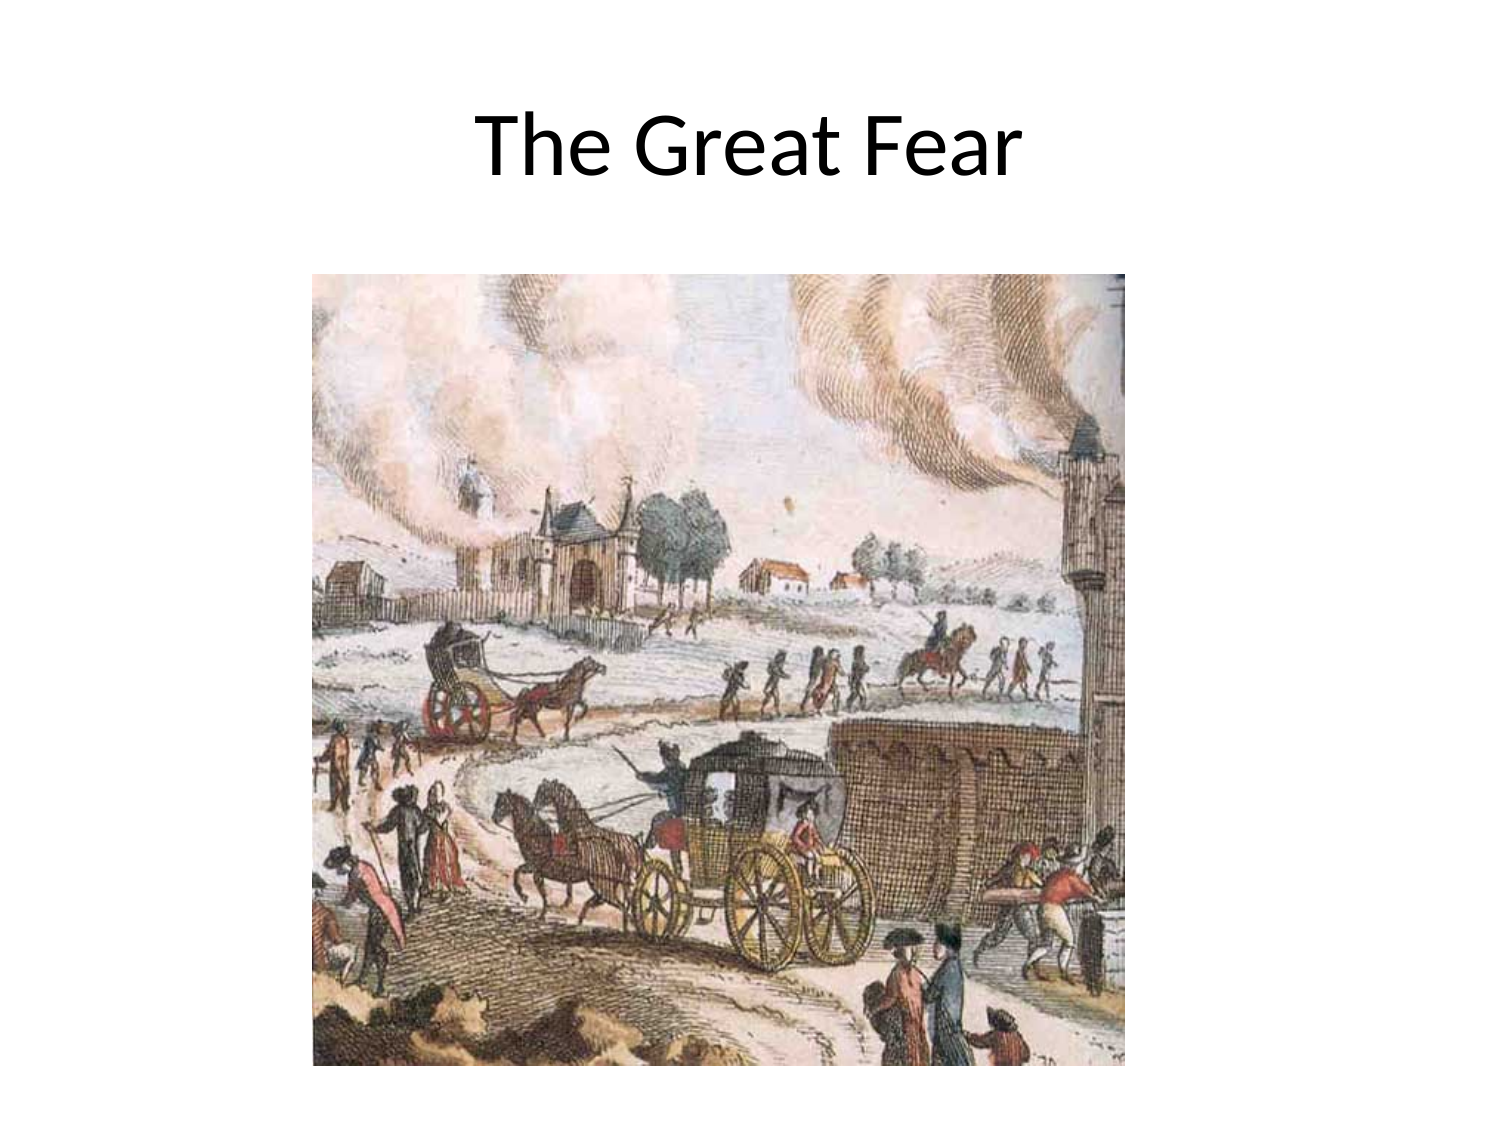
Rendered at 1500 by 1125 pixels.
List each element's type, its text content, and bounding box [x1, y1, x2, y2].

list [312, 274, 1126, 1066]
title The Great Fear [75, 45, 1425, 233]
